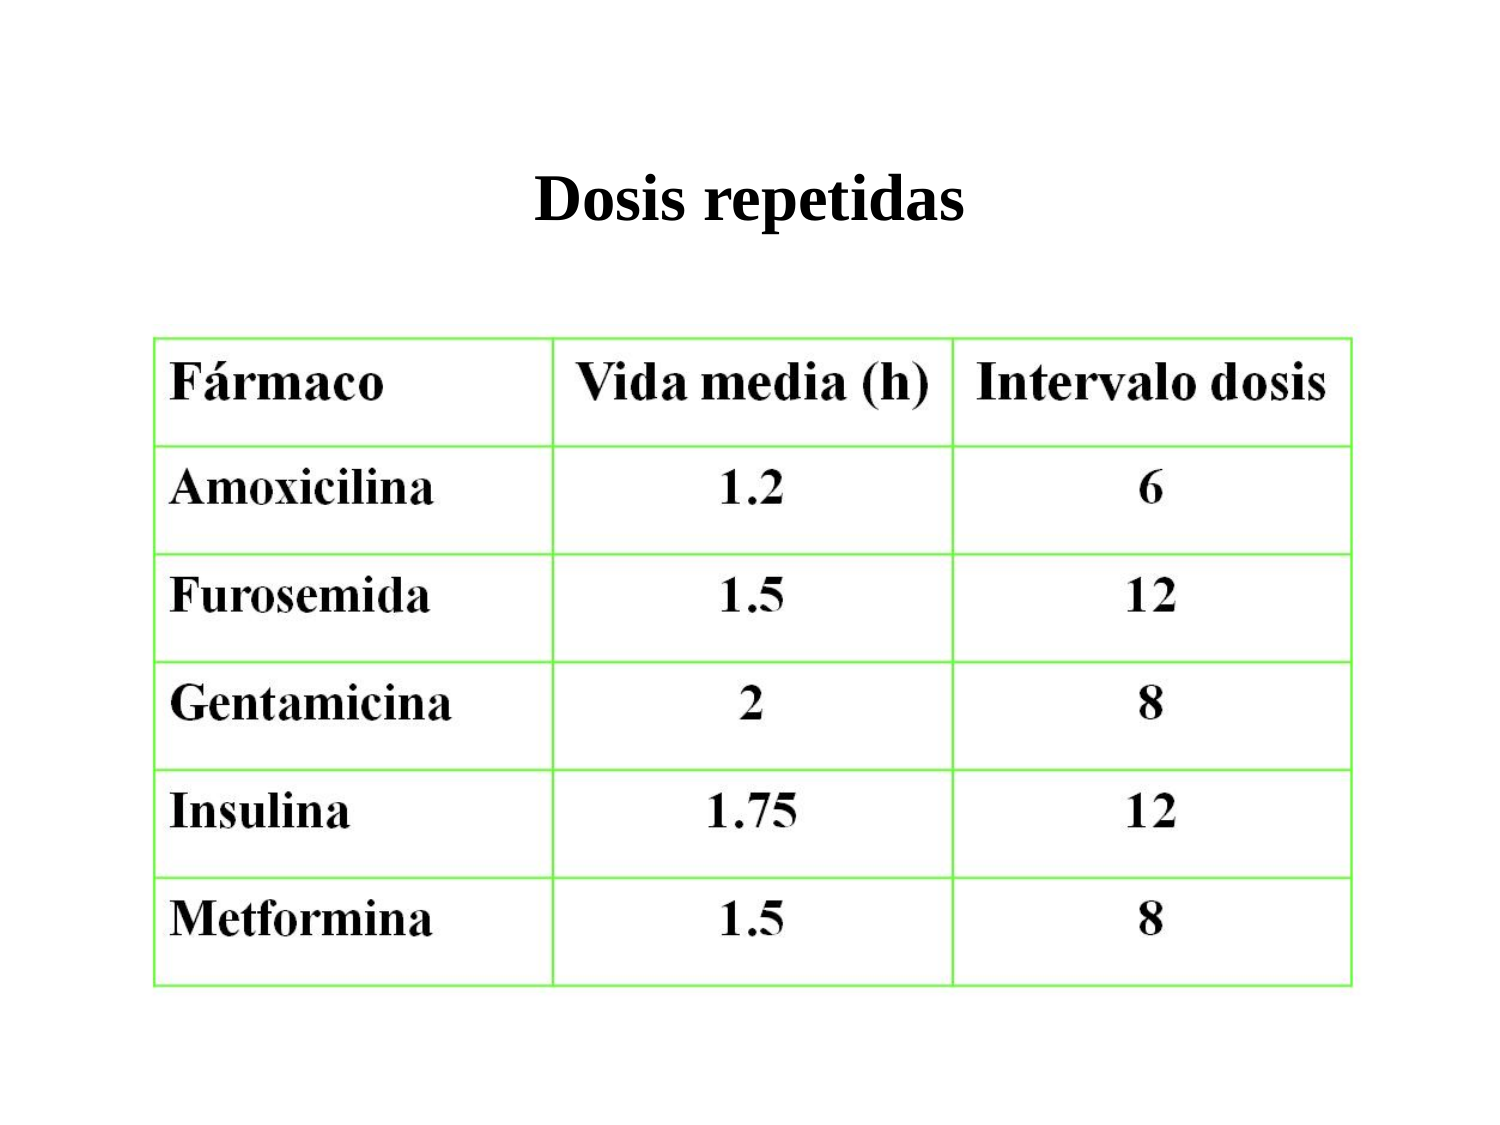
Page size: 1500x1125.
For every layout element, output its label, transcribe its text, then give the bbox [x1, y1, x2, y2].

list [133, 324, 1366, 1001]
title Dosis repetidas [112, 99, 1388, 288]
